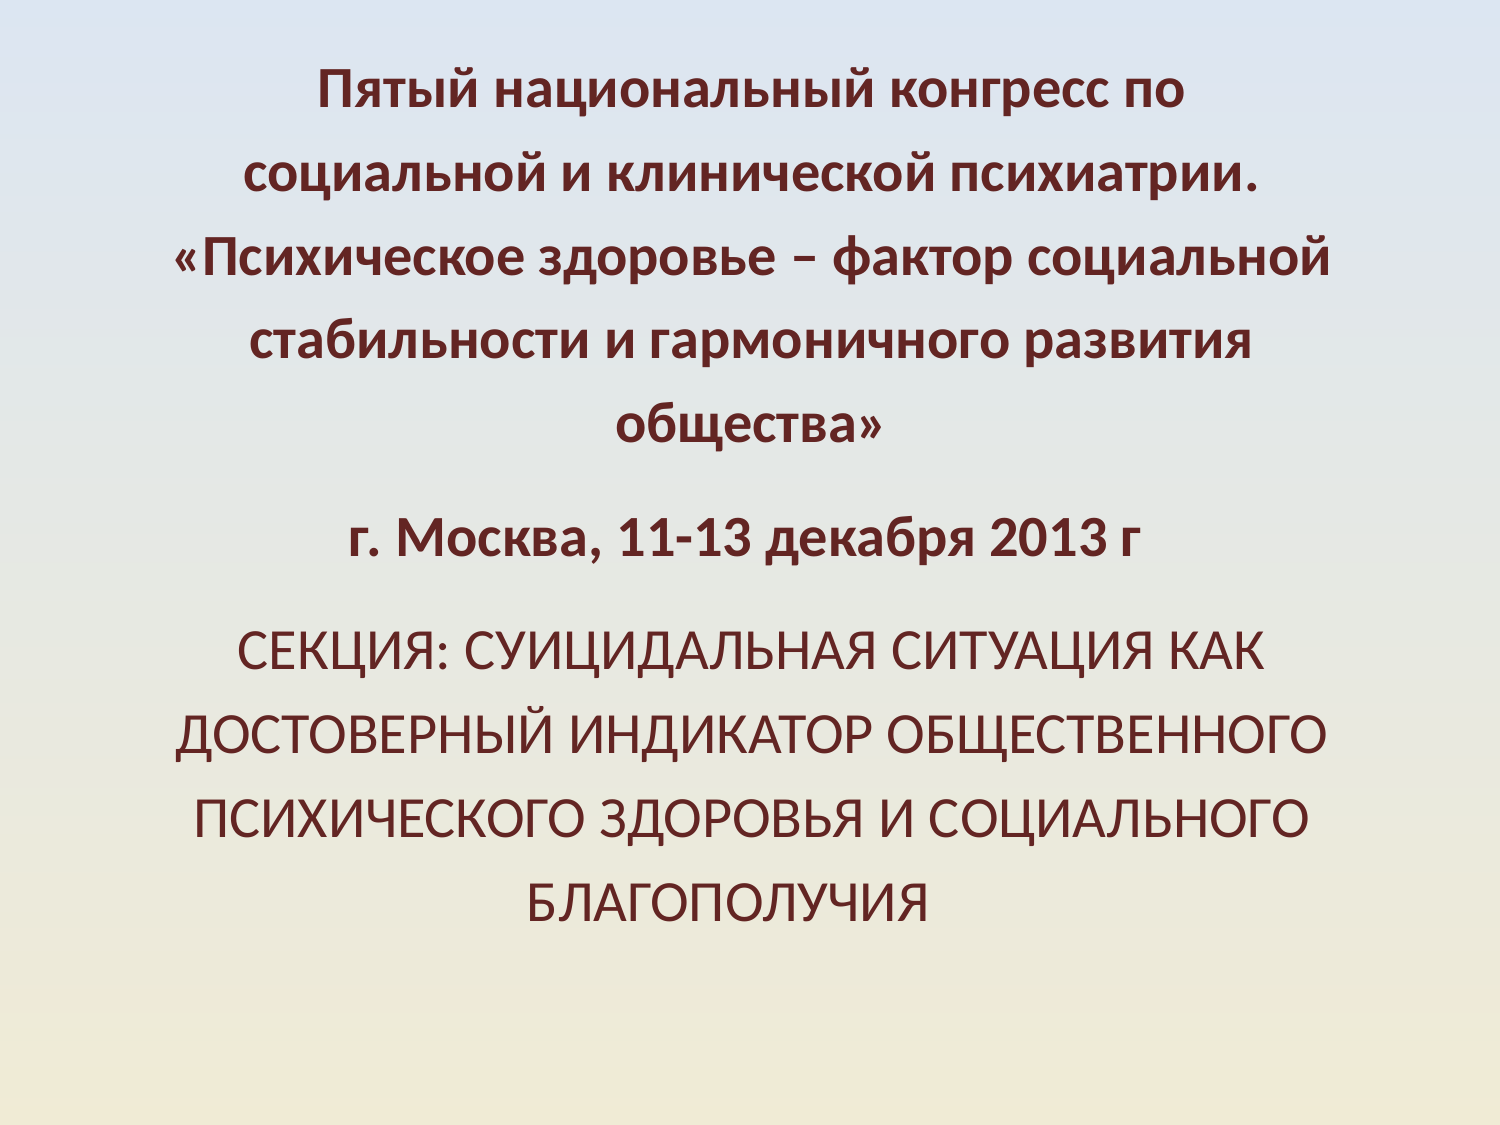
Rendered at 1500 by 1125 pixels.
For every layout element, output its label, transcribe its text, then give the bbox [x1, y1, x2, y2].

text_box Пятый национальный конгресс по социальной и клинической психиатрии. «Психическое здоровье – фактор социальной стабильности и гармоничного развития общества» г. Москва, 11-13 декабря 2013 г СЕКЦИЯ: СУИЦИДАЛЬНАЯ СИТУАЦИЯ КАК ДОСТОВЕРНЫЙ ИНДИКАТОР ОБЩЕСТВЕННОГО ПСИХИЧЕСКОГО ЗДОРОВЬЯ И СОЦИАЛЬНОГО БЛАГОПОЛУЧИЯ [145, 27, 1358, 996]
